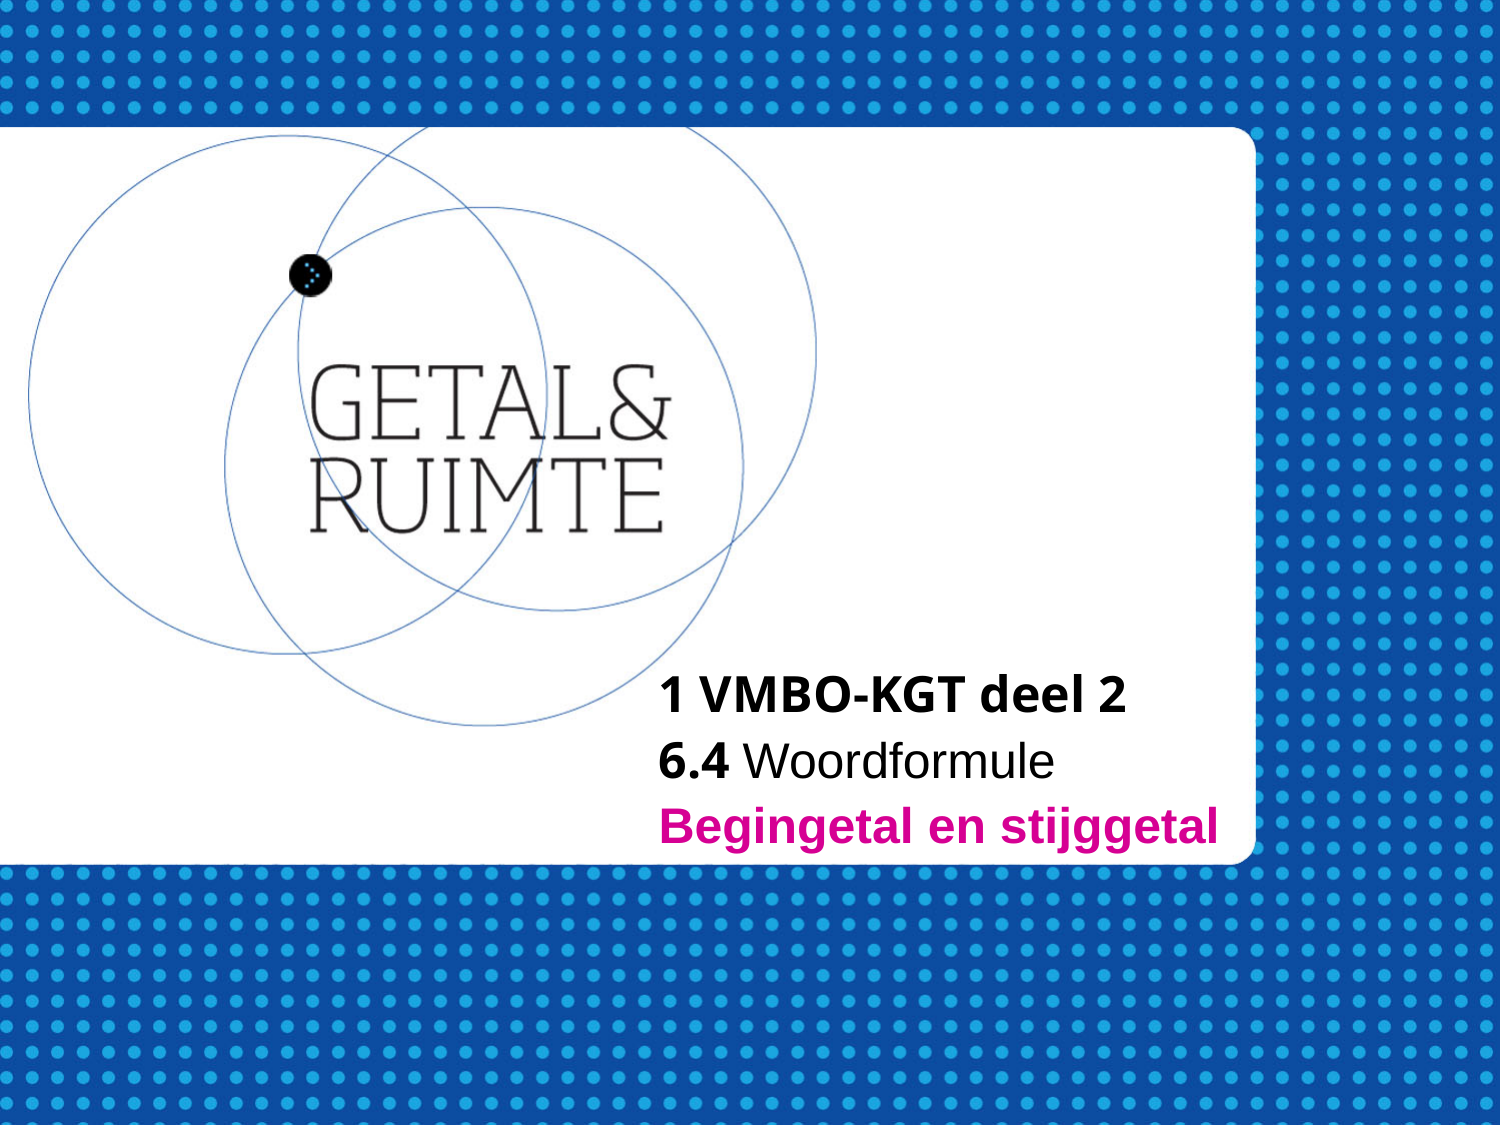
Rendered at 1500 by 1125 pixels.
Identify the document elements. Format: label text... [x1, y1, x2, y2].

picture [0, 0, 1500, 1125]
text_box 1 VMBO-KGT deel 2 6.4 Woordformule Begingetal en stijggetal [643, 648, 1282, 870]
